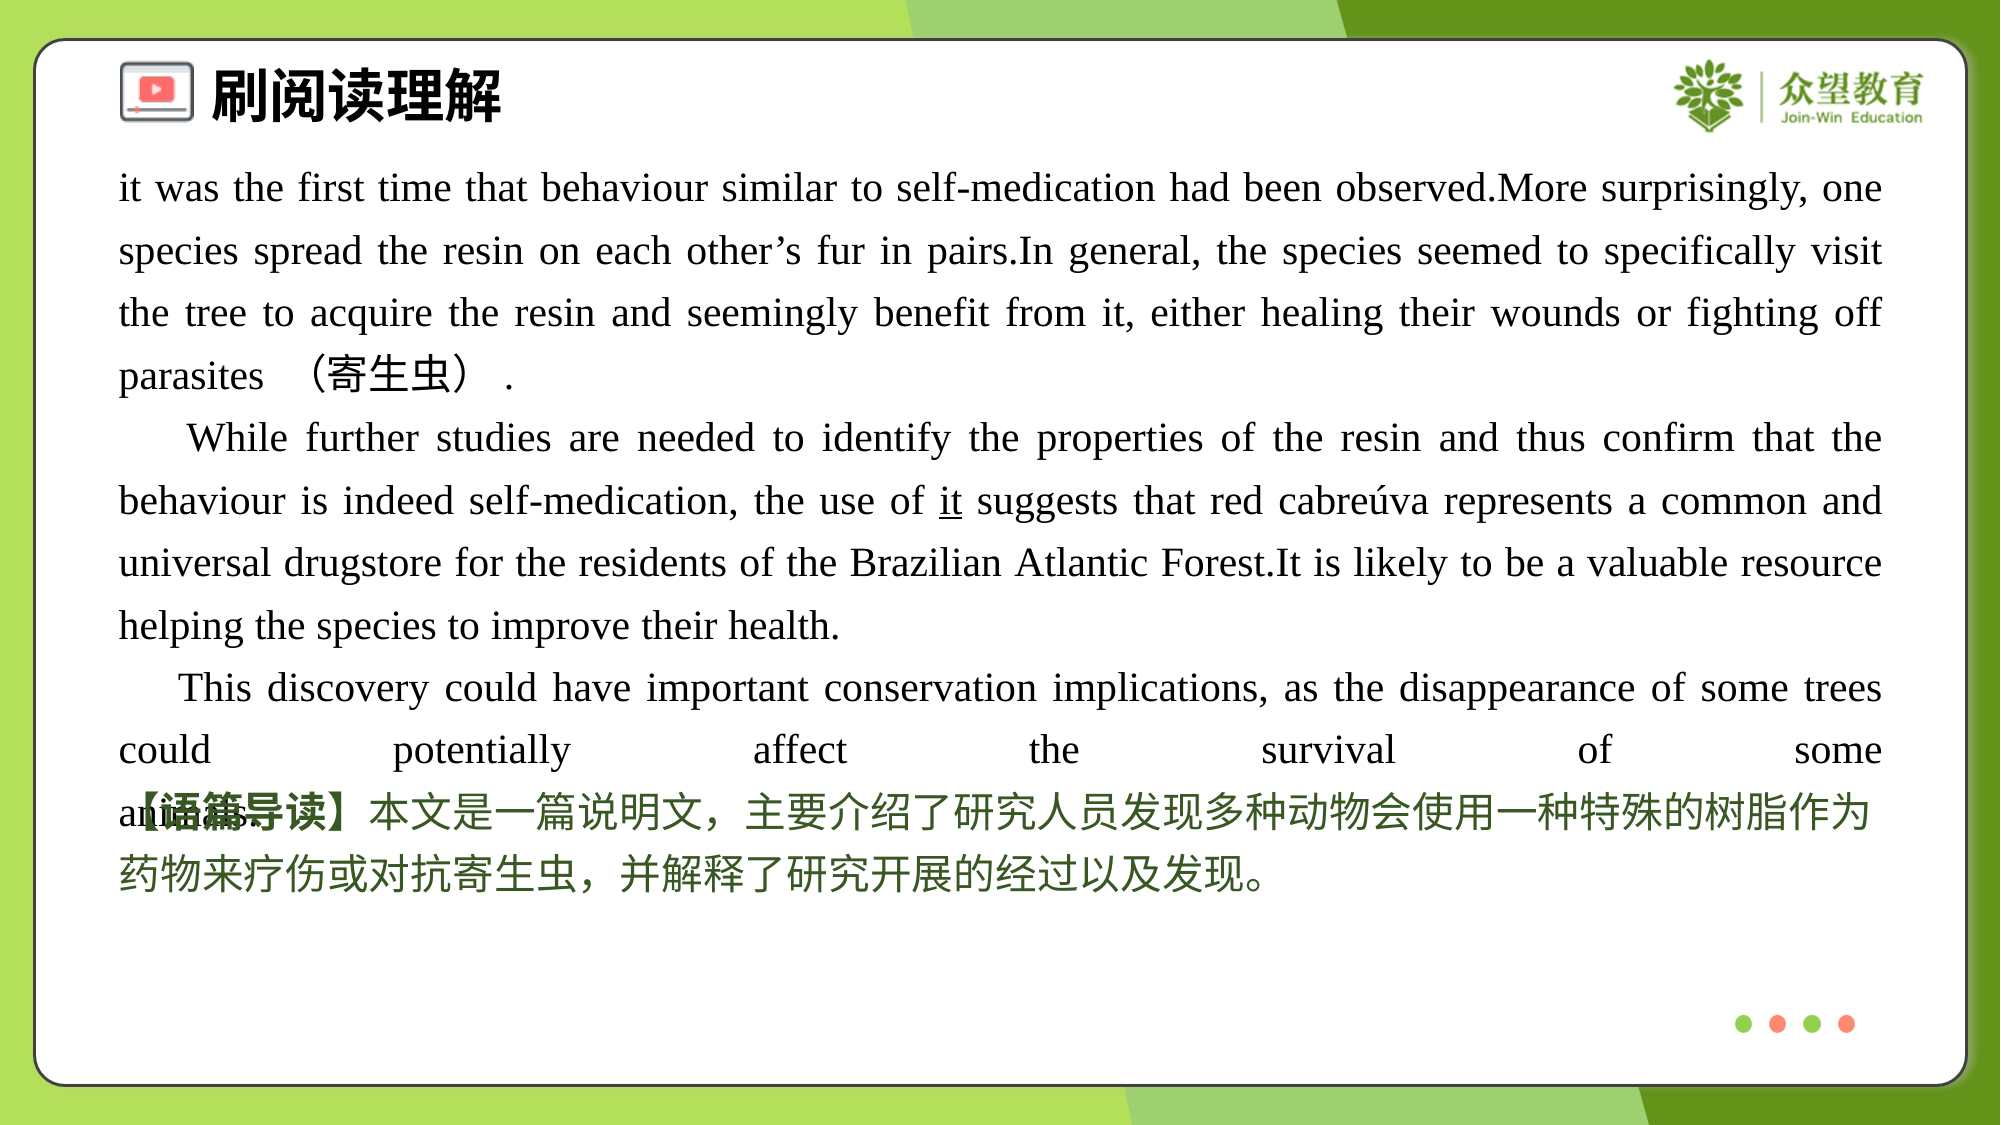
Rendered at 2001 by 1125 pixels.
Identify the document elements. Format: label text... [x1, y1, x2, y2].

text_box it was the first time that behaviour similar to self-medication had been observed.More surprisingly, one species spread the resin on each other’s fur in pairs.In general, the species seemed to specifically visit the tree to acquire the resin and seemingly benefit from it, either healing their wounds or fighting off parasites （寄生虫）. While further studies are needed to identify the properties of the resin and thus confirm that the behaviour is indeed self-medication, the use of it suggests that red cabreúva represents a common and universal drugstore for the residents of the Brazilian Atlantic Forest.It is likely to be a valuable resource helping the species to improve their health. This discovery could have important conservation implications, as the disappearance of some trees could potentially affect the survival of some animals.#5 [118, 147, 1883, 767]
picture [0, 0, 2000, 1125]
text_box 【语篇导读】本文是一篇说明文，主要介绍了研究人员发现多种动物会使用一种特殊的树脂作为药物来疗伤或对抗寄生虫，并解释了研究开展的经过以及发现。 [118, 772, 1883, 894]
